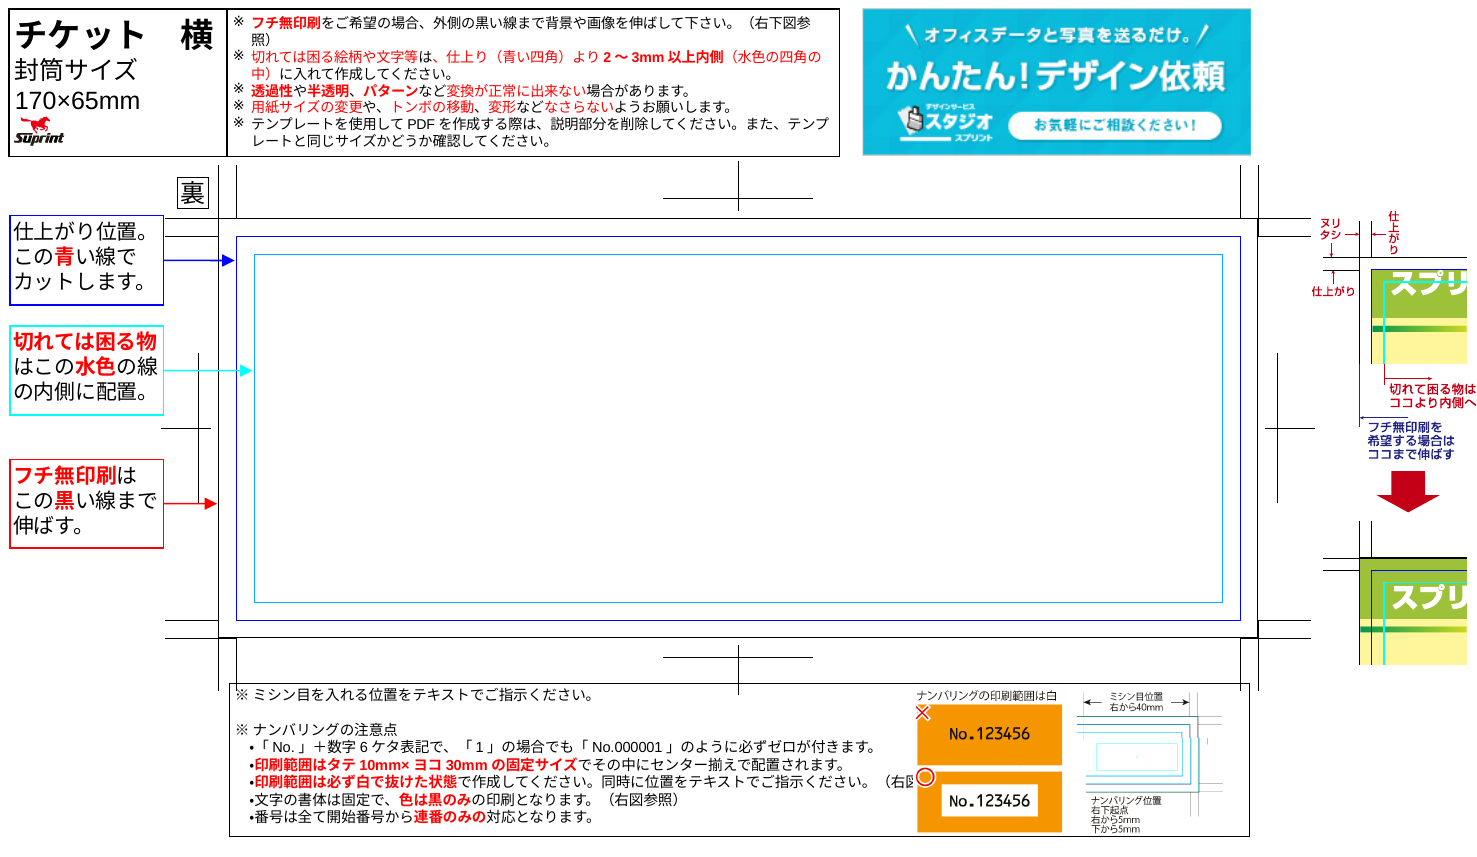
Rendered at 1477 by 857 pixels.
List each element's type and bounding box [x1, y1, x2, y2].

picture [11, 113, 66, 148]
picture [862, 8, 1251, 156]
picture [913, 687, 1066, 836]
picture [1076, 687, 1227, 836]
